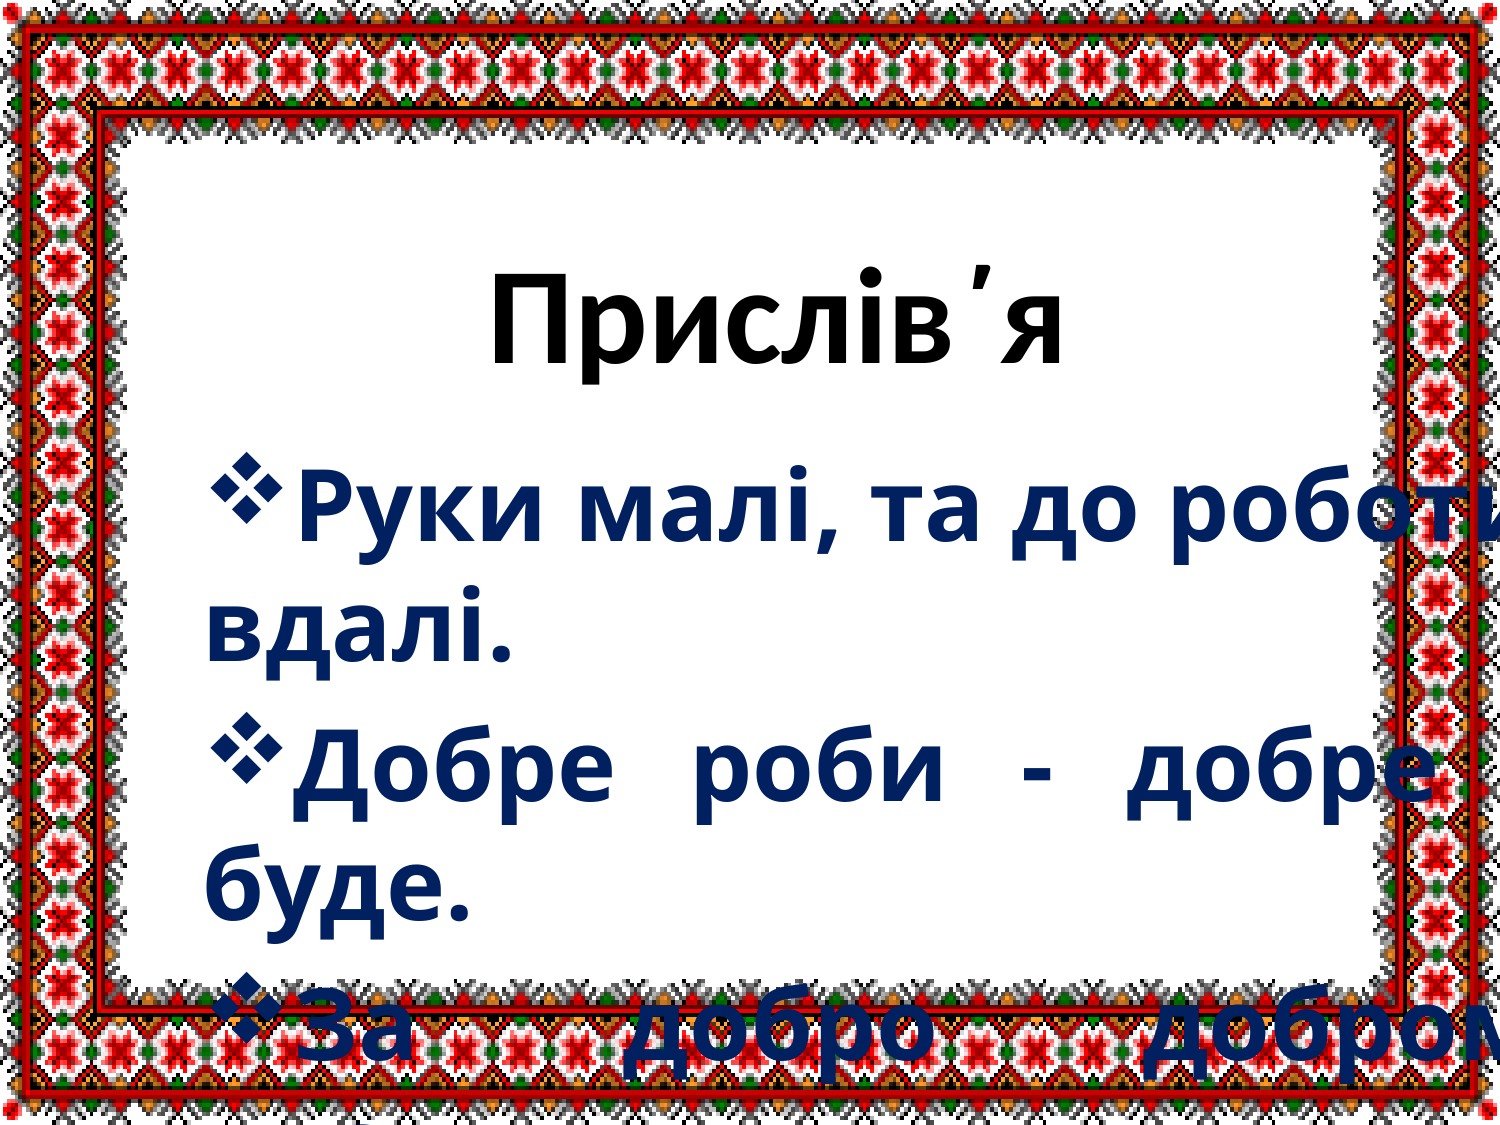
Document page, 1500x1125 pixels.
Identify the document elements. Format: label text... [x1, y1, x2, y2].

subtitle Руки малі, та до роботи вдалі. Добре роби - добре і буде. За добро добром платять. [187, 433, 1500, 722]
title Прислів΄я [140, 187, 1416, 429]
picture [0, 0, 1500, 1125]
